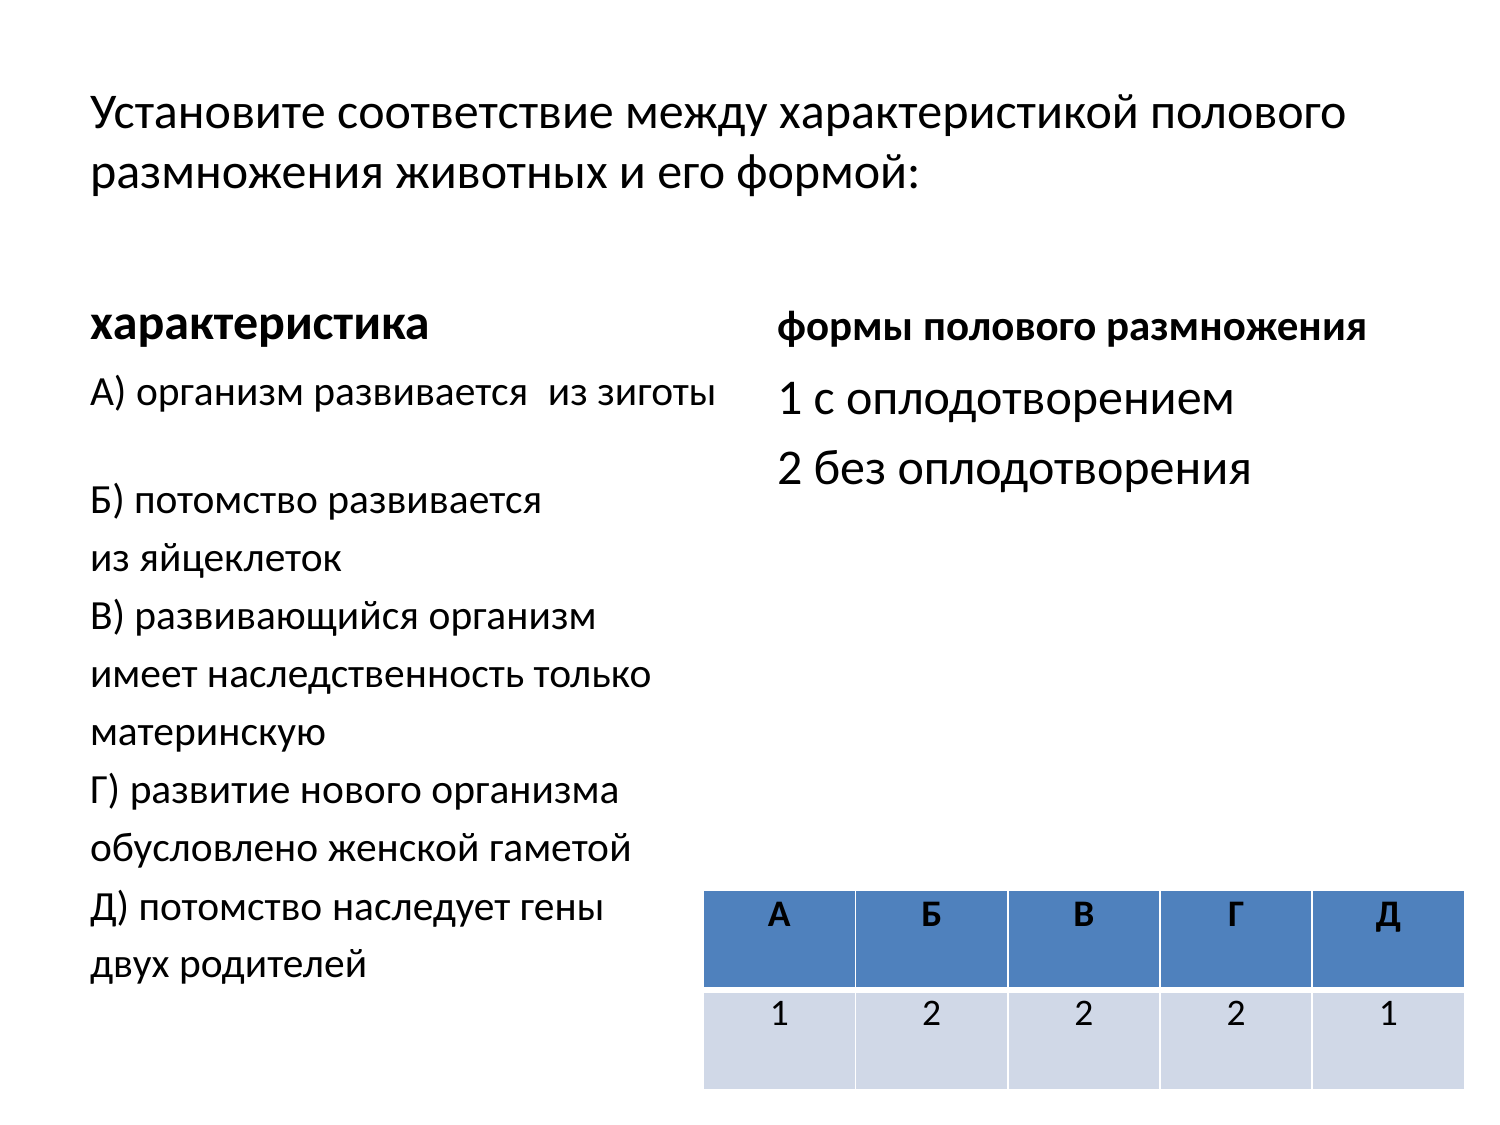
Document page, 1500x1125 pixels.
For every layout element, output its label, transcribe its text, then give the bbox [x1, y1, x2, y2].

table_header В [1009, 891, 1159, 987]
table_cell 1 [704, 993, 855, 1089]
table_header А [704, 891, 855, 987]
table_cell 2 [1009, 993, 1159, 1089]
table_cell 2 [1161, 993, 1311, 1089]
table_cell 1 [1313, 993, 1464, 1089]
list 1 с оплодотворением 2 без оплодотворения [761, 356, 1425, 890]
list А) организм развивается из зиготы Б) потомство развивается из яйцеклеток В) развивающийся организм имеет наследственность только материнскую Г) развитие нового организма обусловлено женской гаметой Д) потомство наследует гены двух родителей [75, 356, 738, 1005]
list формы полового размножения [761, 251, 1425, 356]
table_header Д [1313, 891, 1464, 987]
list характеристика [75, 251, 738, 356]
table_header Г [1161, 891, 1311, 987]
table_header Б [856, 891, 1007, 987]
table_cell 2 [856, 993, 1007, 1089]
title Установите соответствие между характеристикой полового размножения животных и его формой: [75, 45, 1425, 233]
